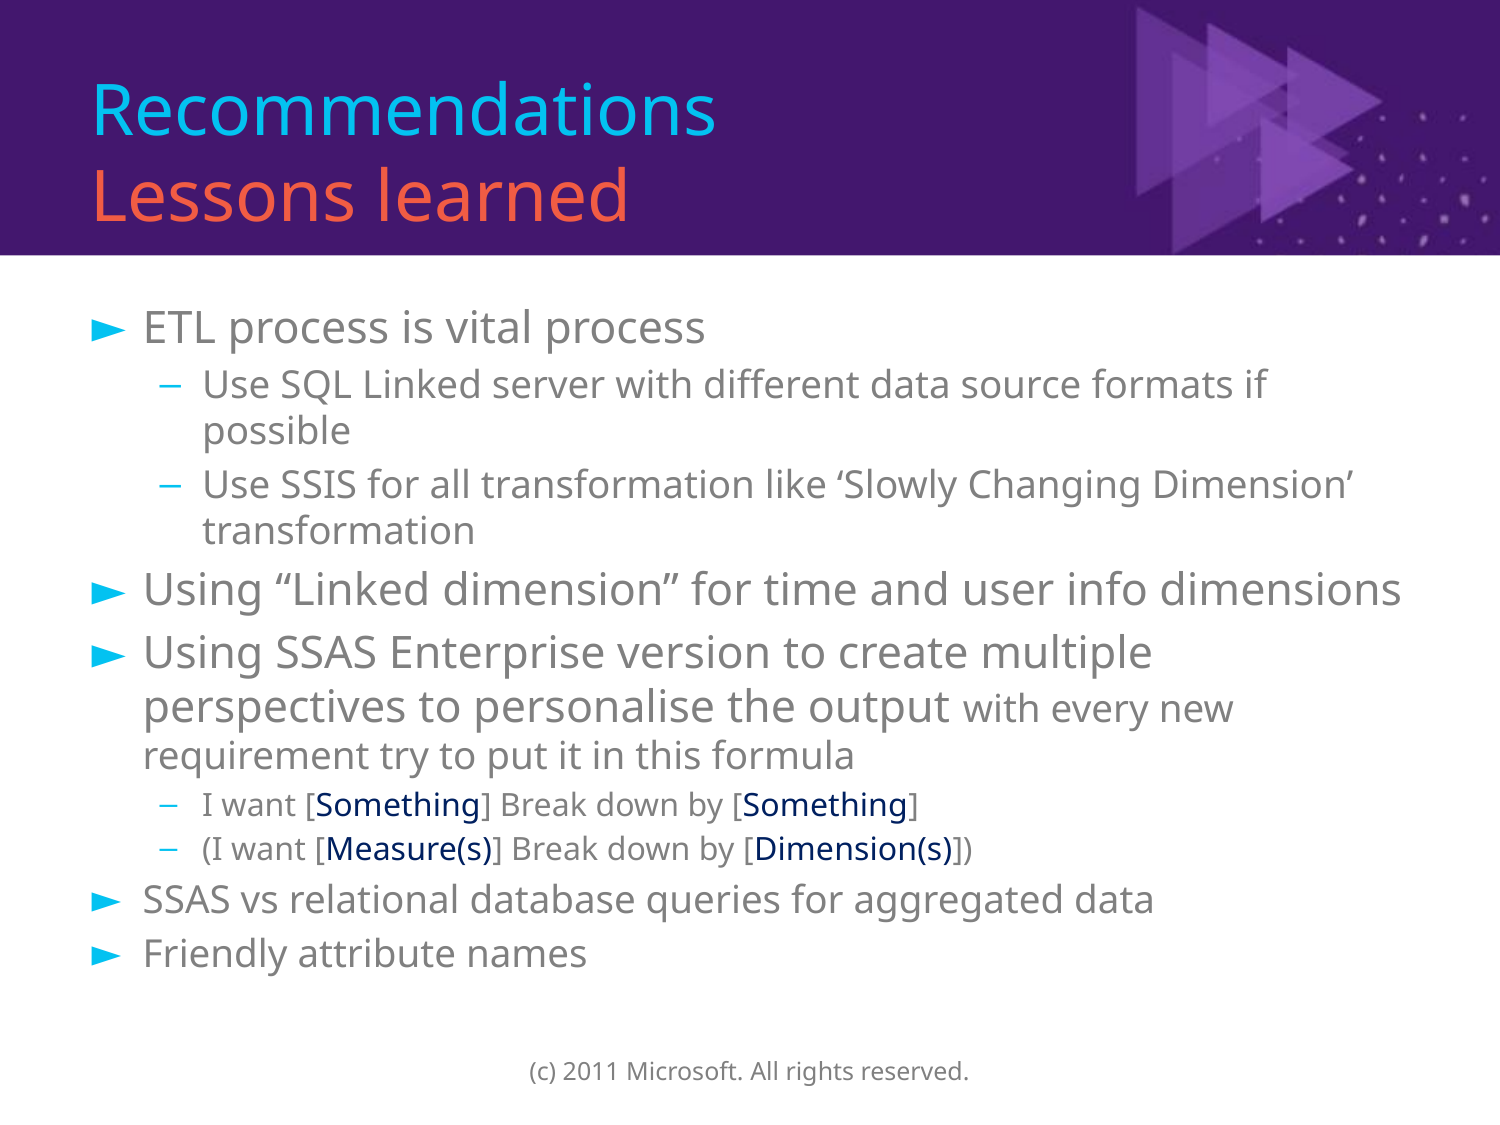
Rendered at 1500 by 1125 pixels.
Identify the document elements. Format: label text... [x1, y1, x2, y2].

list ETL process is vital process Use SQL Linked server with different data source formats if possible Use SSIS for all transformation like ‘Slowly Changing Dimension’ transformation Using “Linked dimension” for time and user info dimensions Using SSAS Enterprise version to create multiple perspectives to personalise the output with every new requirement try to put it in this formula I want [Something] Break down by [Something] (I want [Measure(s)] Break down by [Dimension(s)]) SSAS vs relational database queries for aggregated data Friendly attribute names [76, 290, 1427, 1035]
title Recommendations Lessons learned [75, 56, 1425, 244]
picture [0, 0, 1500, 255]
footer (c) 2011 Microsoft. All rights reserved. [512, 1042, 988, 1103]
